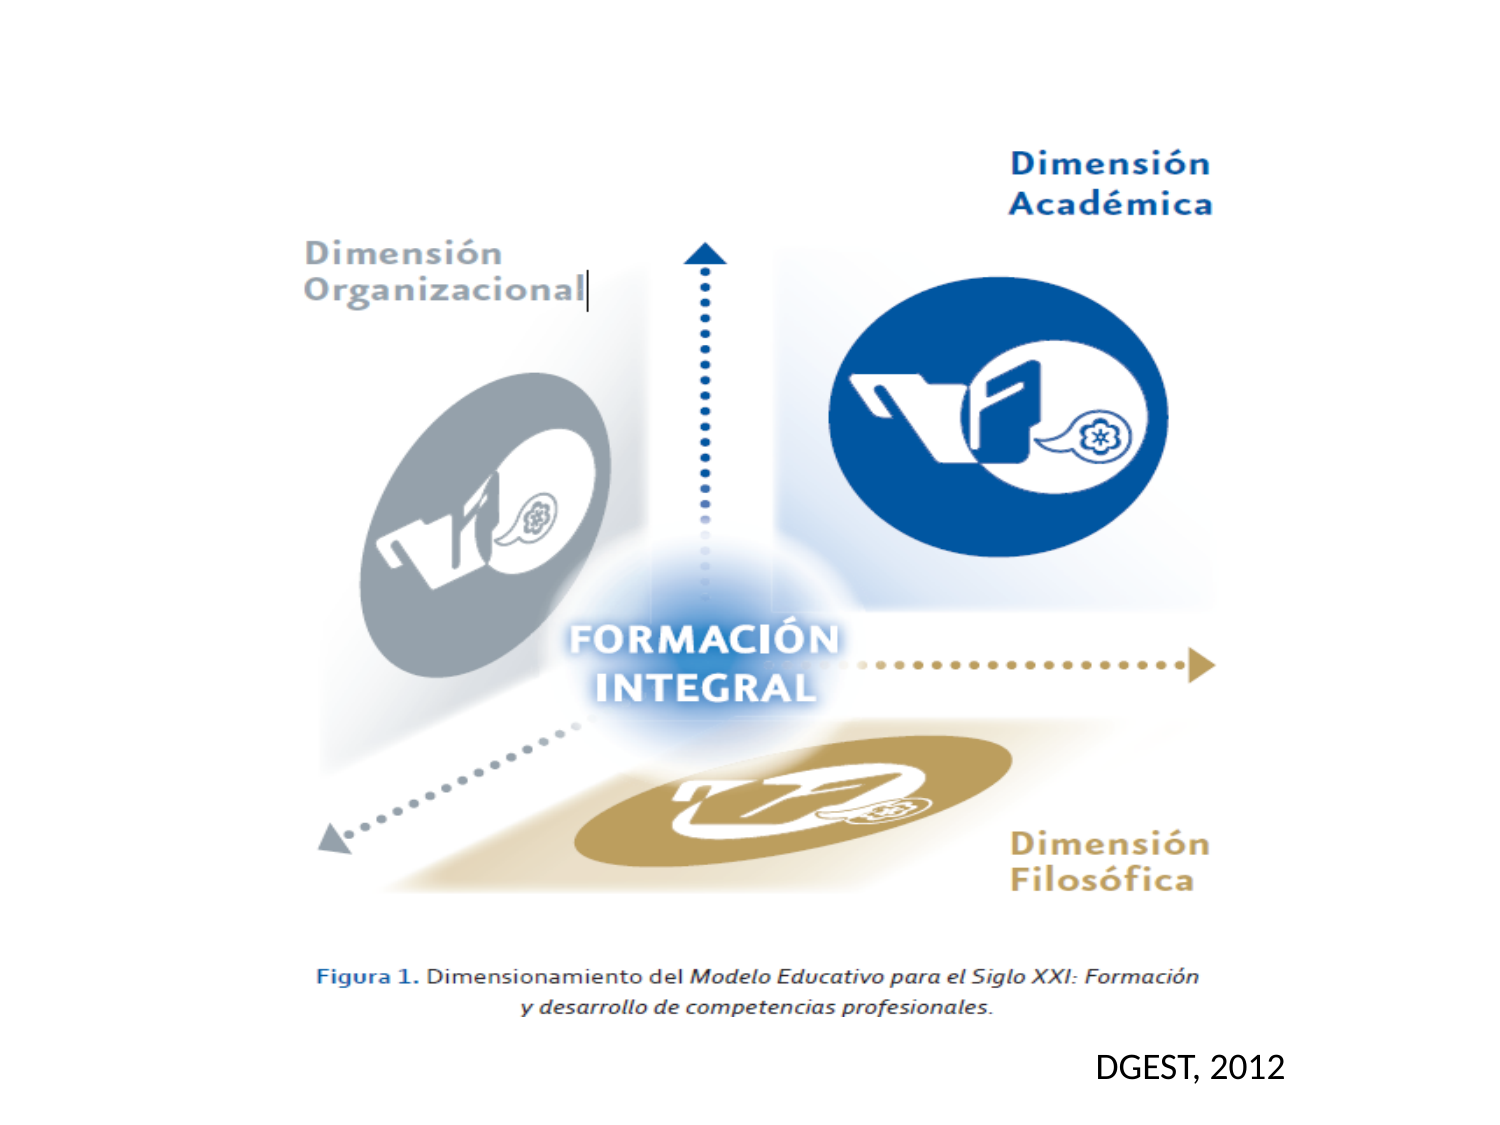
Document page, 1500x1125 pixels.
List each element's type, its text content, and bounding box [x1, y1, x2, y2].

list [100, 136, 1374, 1017]
text_box DGEST, 2012 [1080, 1034, 1424, 1095]
